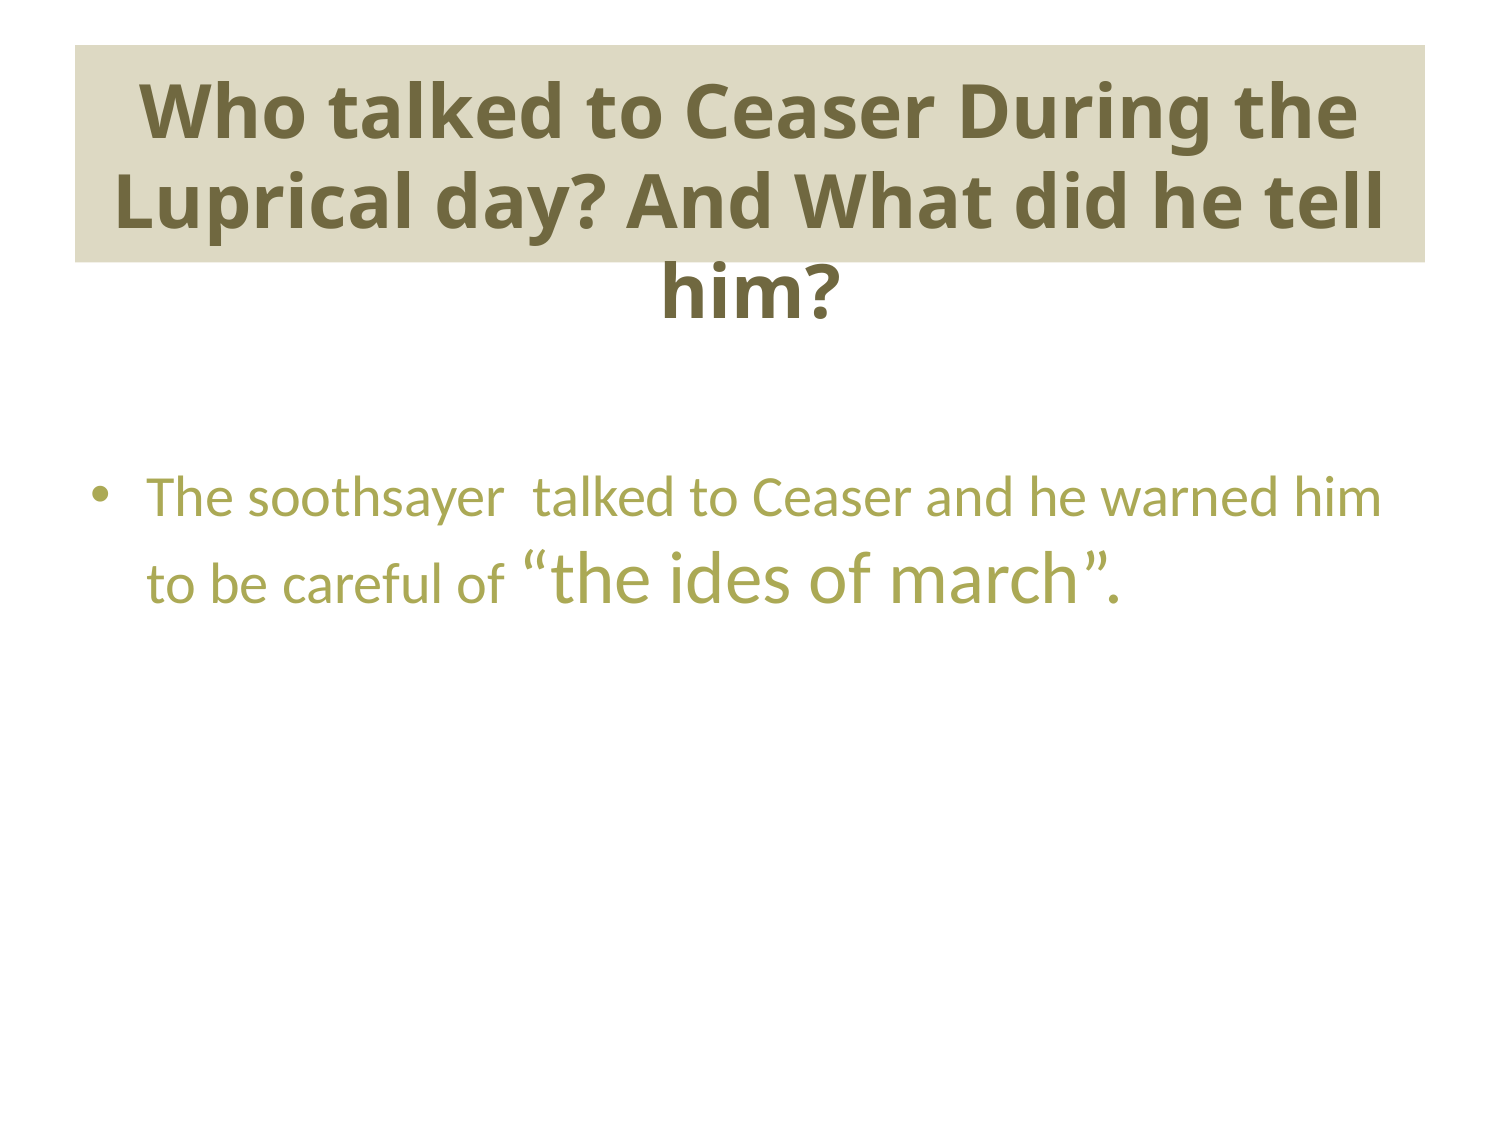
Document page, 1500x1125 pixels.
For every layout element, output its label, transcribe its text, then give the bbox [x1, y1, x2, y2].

title Who talked to Ceaser During the Luprical day? And What did he tell him? [75, 45, 1425, 262]
list The soothsayer talked to Ceaser and he warned him to be careful of “the ides of march”. [75, 262, 1425, 1005]
